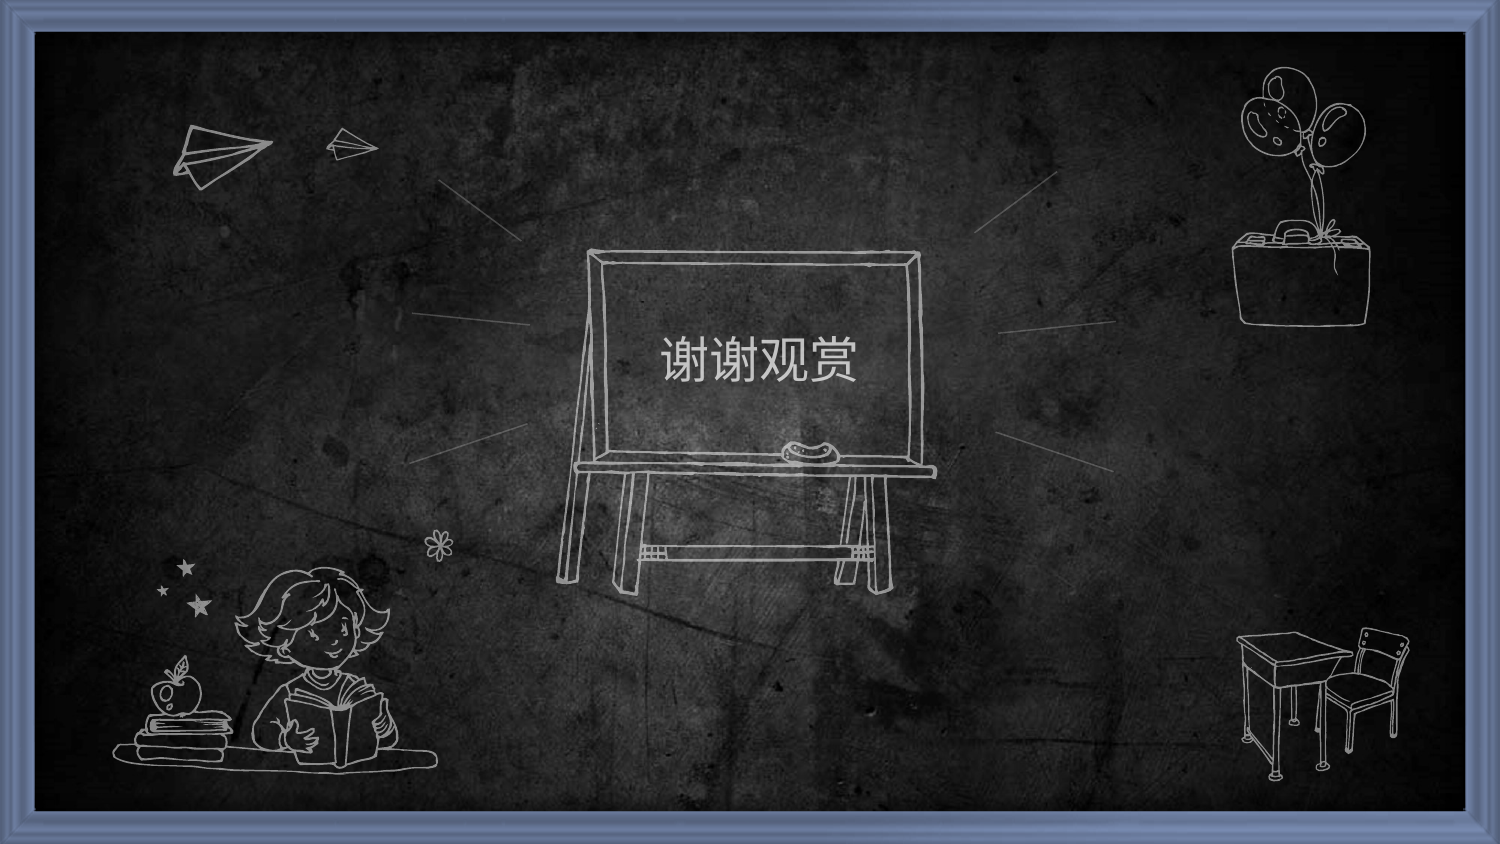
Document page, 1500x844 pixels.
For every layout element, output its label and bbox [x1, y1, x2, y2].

text_box [554, 247, 940, 597]
text_box [173, 124, 274, 191]
text_box [409, 179, 531, 464]
text_box [156, 558, 213, 618]
text_box [326, 127, 379, 161]
text_box [111, 563, 439, 776]
text_box [1230, 63, 1372, 328]
text_box [974, 171, 1117, 472]
text_box [1234, 626, 1411, 782]
text_box [424, 529, 454, 562]
